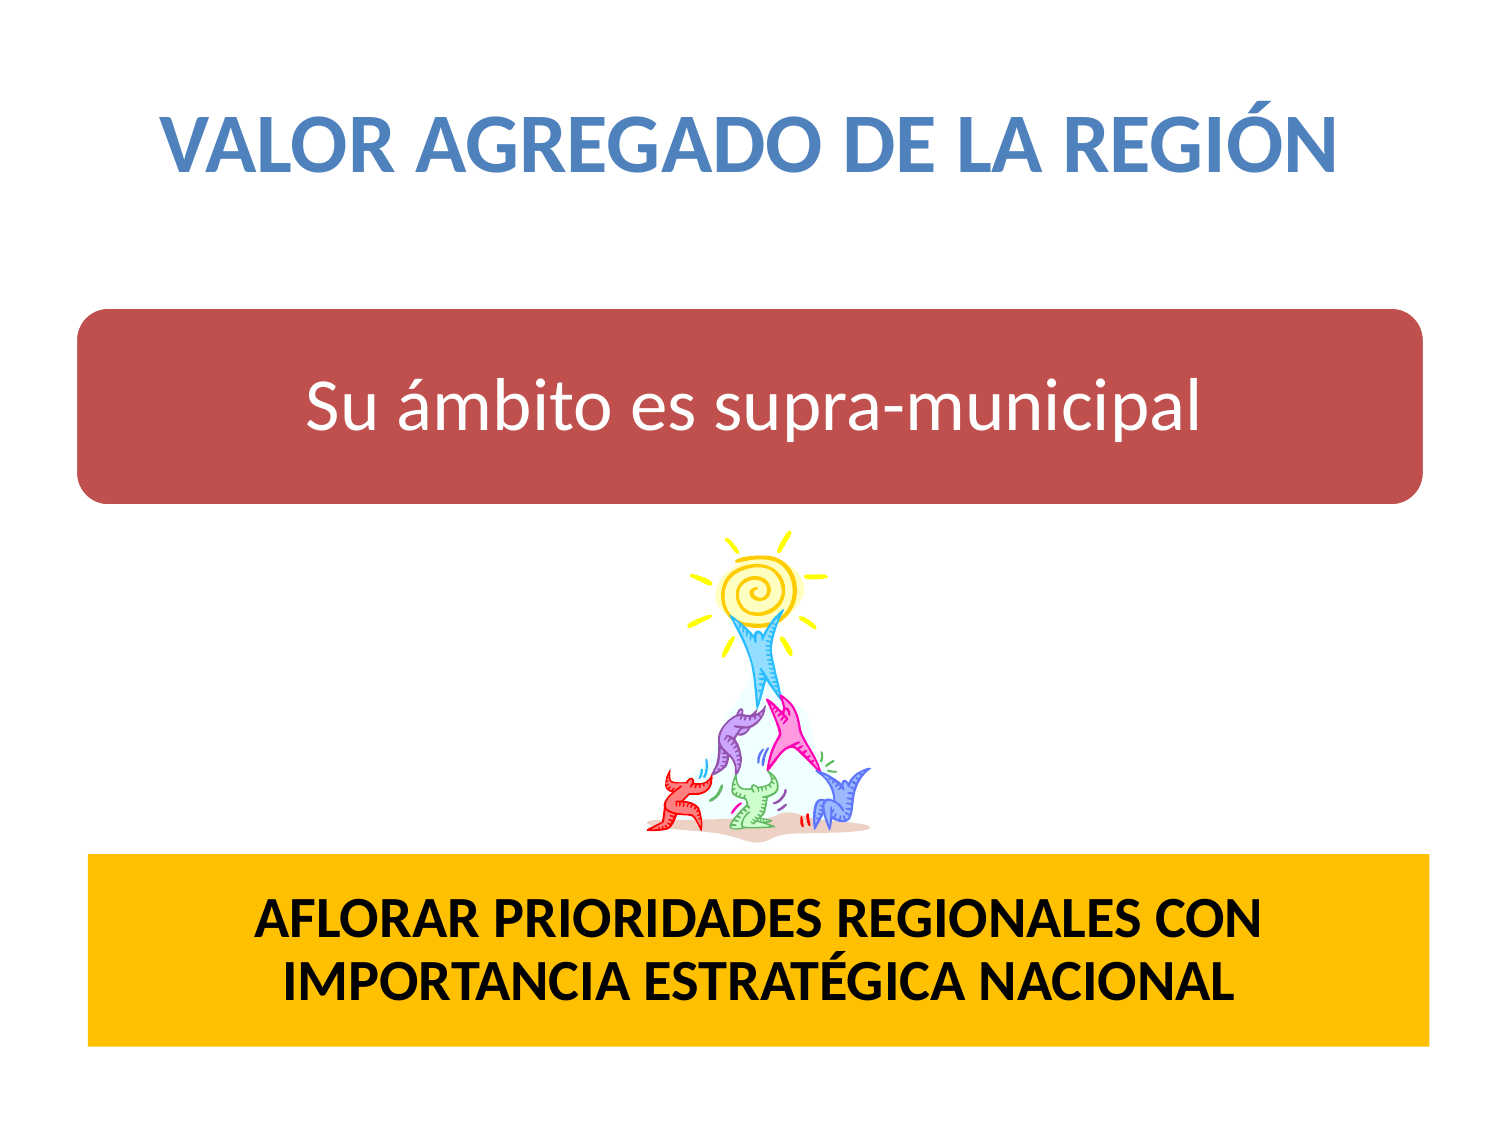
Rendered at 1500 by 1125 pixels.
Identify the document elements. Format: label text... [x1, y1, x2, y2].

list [74, 297, 1426, 516]
text_box Aflorar prioridades regionales con importancia estratégica nacional [87, 854, 1430, 1047]
picture [642, 526, 875, 847]
title valor agregado de la región [75, 45, 1425, 233]
